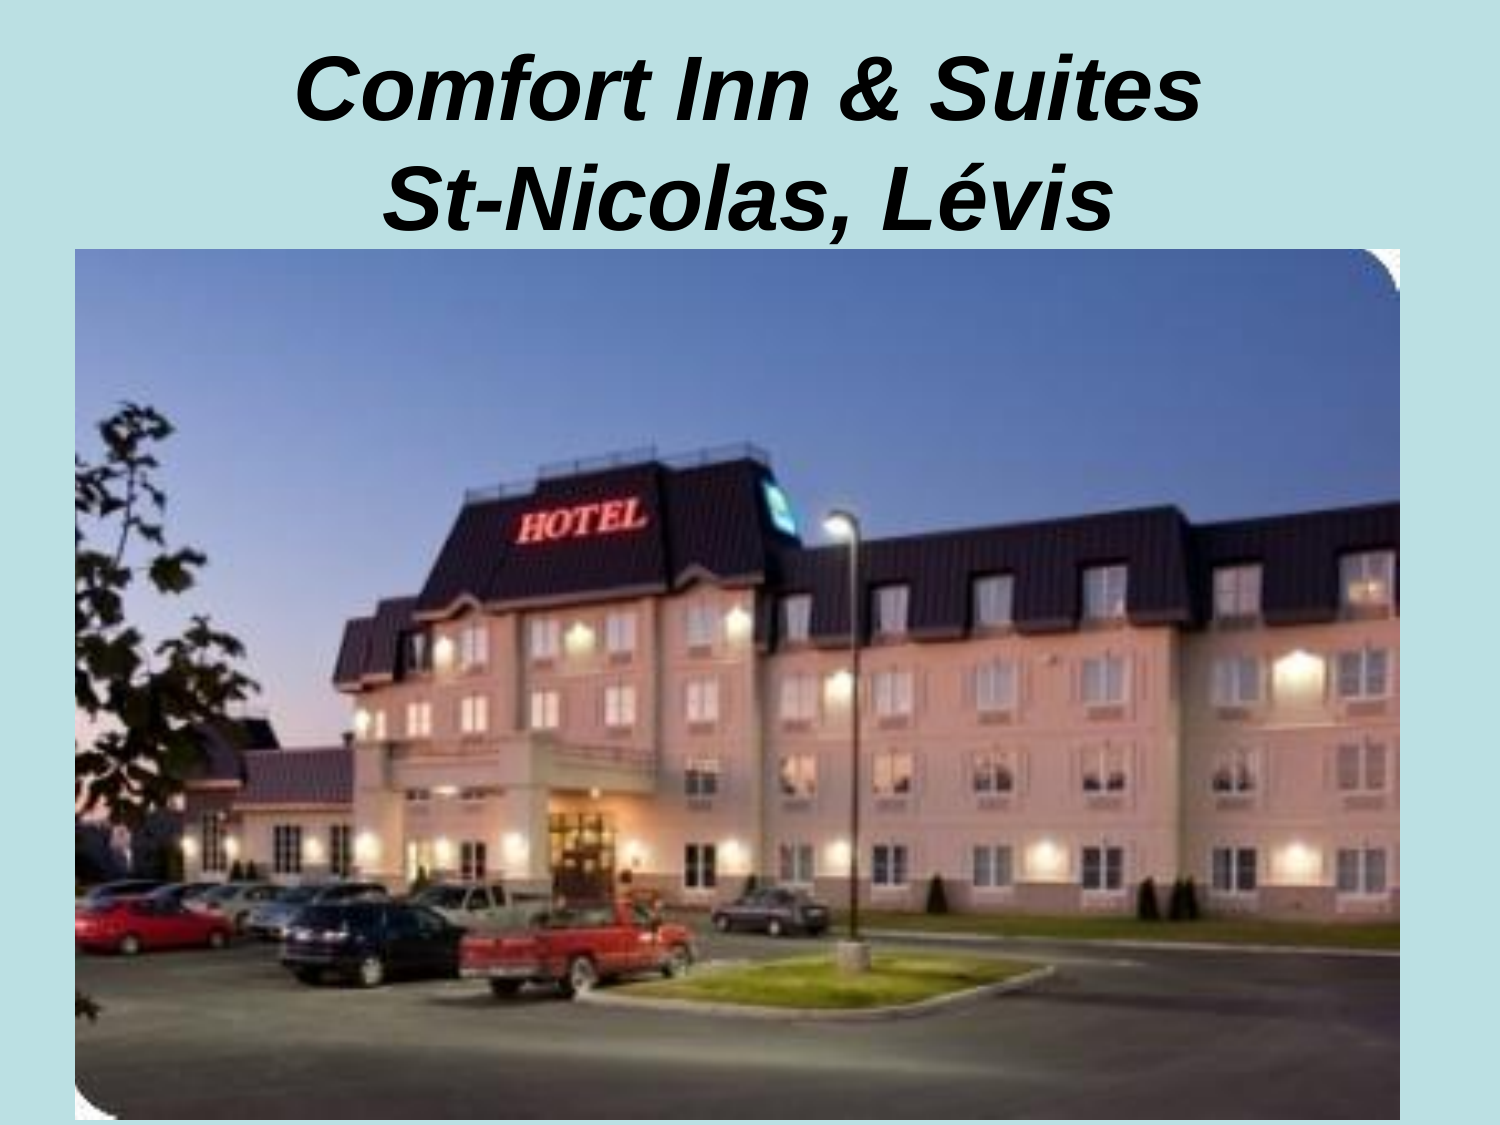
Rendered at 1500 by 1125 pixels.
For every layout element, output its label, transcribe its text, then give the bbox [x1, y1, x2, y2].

picture [74, 249, 1401, 1121]
title Comfort Inn & Suites St-Nicolas, Lévis [74, 44, 1426, 233]
